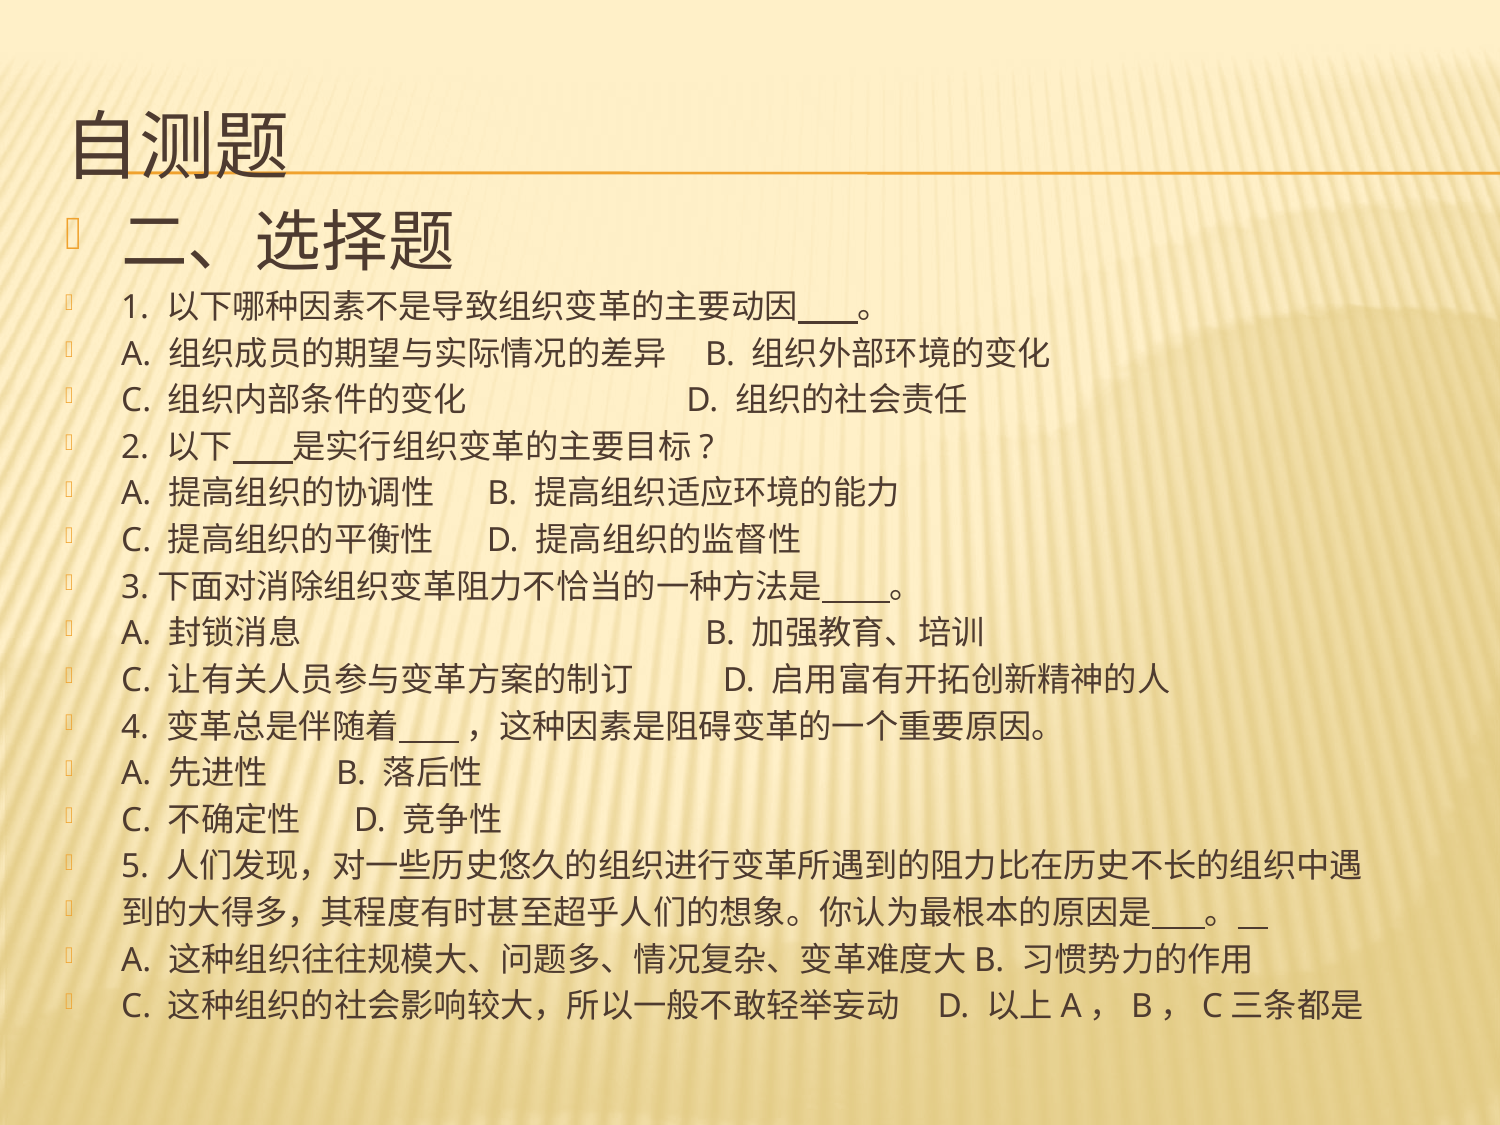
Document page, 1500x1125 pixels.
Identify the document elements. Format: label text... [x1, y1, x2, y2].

title 自测题 [50, 75, 1475, 191]
list 二、选择题 1. 以下哪种因素不是导致组织变革的主要动因 。 A. 组织成员的期望与实际情况的差异 B. 组织外部环境的变化 C. 组织内部条件的变化 D. 组织的社会责任 2. 以下 是实行组织变革的主要目标? A. 提高组织的协调性 B. 提高组织适应环境的能力 C. 提高组织的平衡性 D. 提高组织的监督性 3.下面对消除组织变革阻力不恰当的一种方法是 。 A. 封锁消息 B. 加强教育、培训 C. 让有关人员参与变革方案的制订 D. 启用富有开拓创新精神的人 4. 变革总是伴随着 ，这种因素是阻碍变革的一个重要原因。 A. 先进性 B. 落后性 C. 不确定性 D. 竞争性 5. 人们发现，对一些历史悠久的组织进行变革所遇到的阻力比在历史不长的组织中遇 到的大得多，其程度有时甚至超乎人们的想象。你认为最根本的原因是 。 A. 这种组织往往规模大、问题多、情况复杂、变革难度大B. 习惯势力的作用 C. 这种组织的社会影响较大，所以一般不敢轻举妄动 D. 以上A，B，C三条都是 [49, 191, 1476, 1125]
